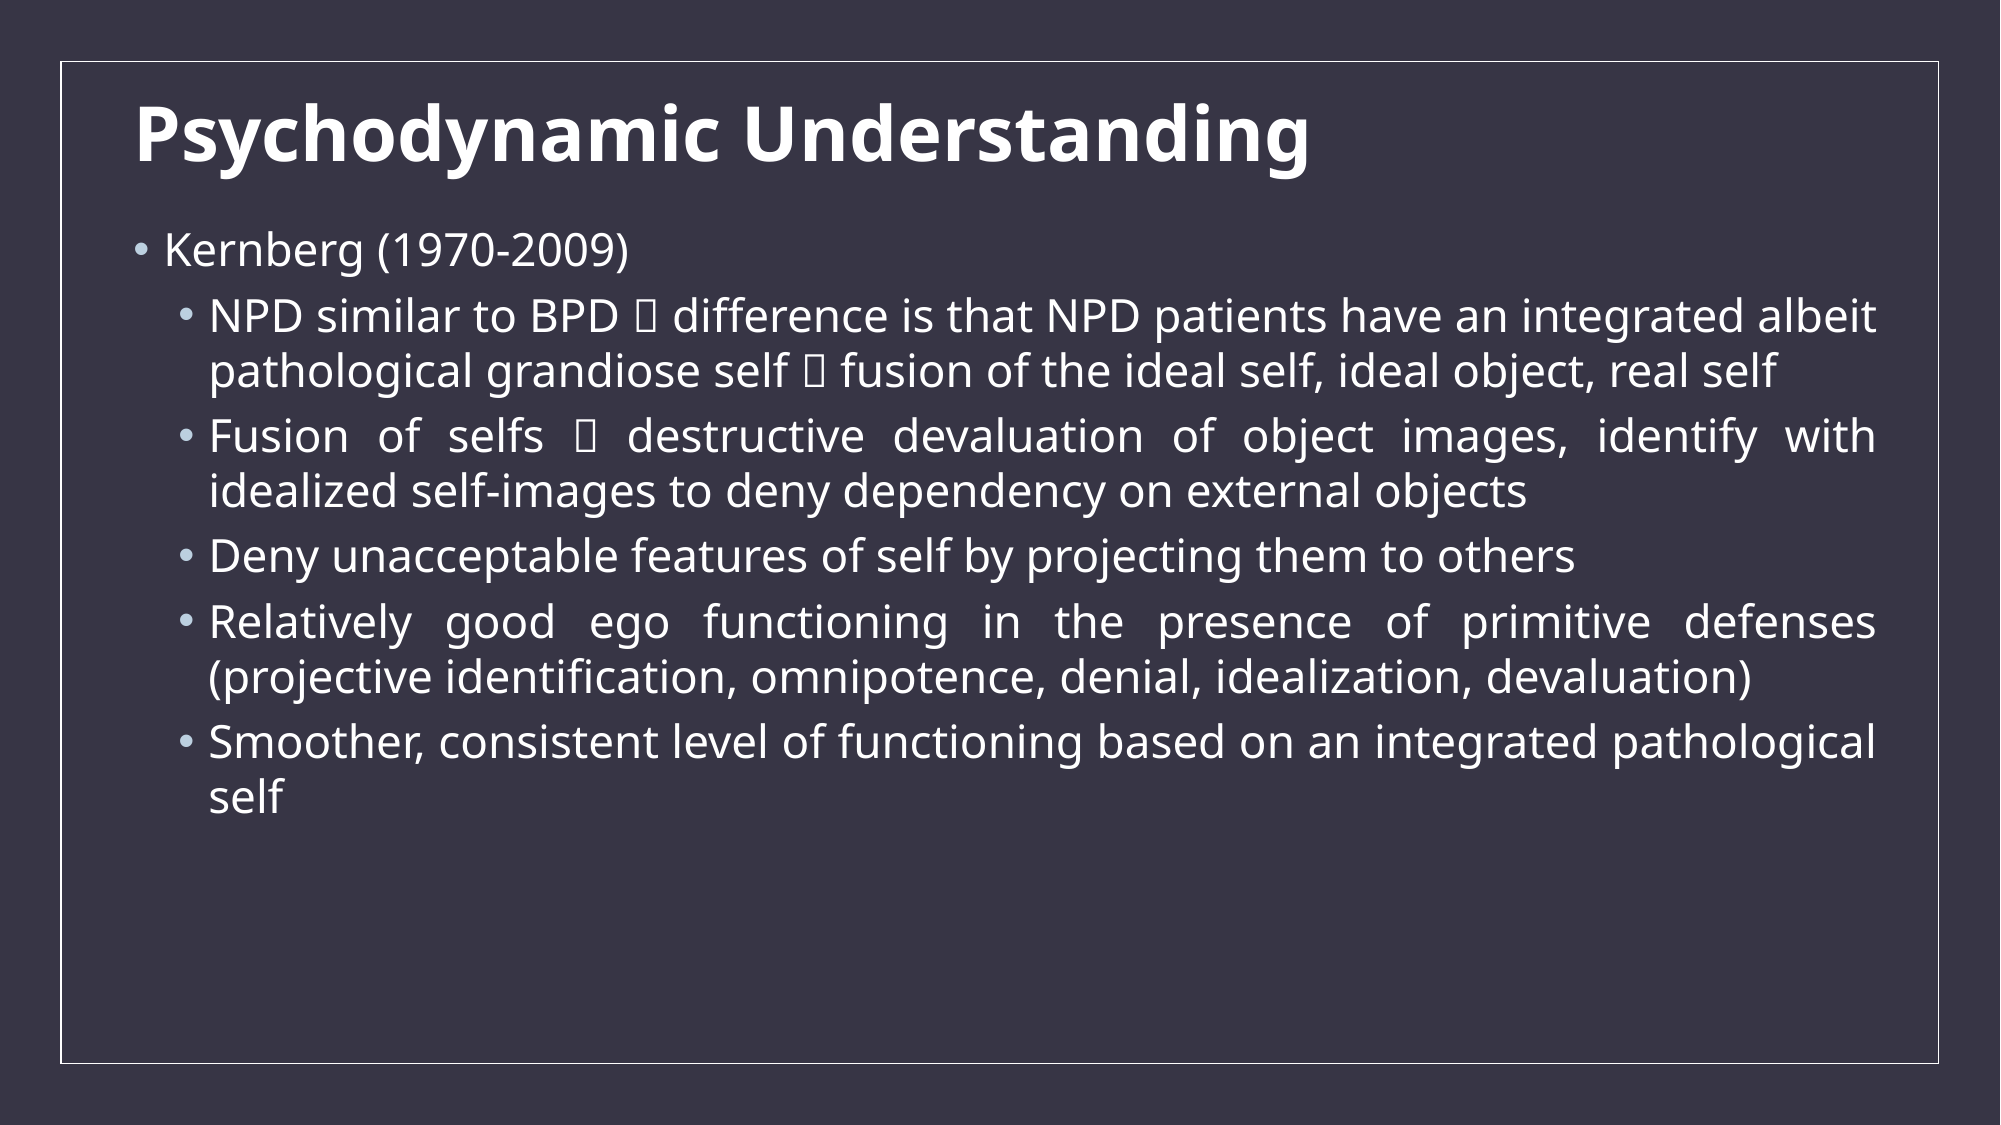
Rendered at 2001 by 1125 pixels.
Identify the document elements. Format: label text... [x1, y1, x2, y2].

list Kernberg (1970-2009) NPD similar to BPD  difference is that NPD patients have an integrated albeit pathological grandiose self  fusion of the ideal self, ideal object, real self Fusion of selfs  destructive devaluation of object images, identify with idealized self-images to deny dependency on external objects Deny unacceptable features of self by projecting them to others Relatively good ego functioning in the presence of primitive defenses (projective identification, omnipotence, denial, idealization, devaluation) Smoother, consistent level of functioning based on an integrated pathological self [118, 213, 1893, 1050]
title Psychodynamic Understanding [118, 88, 1769, 186]
